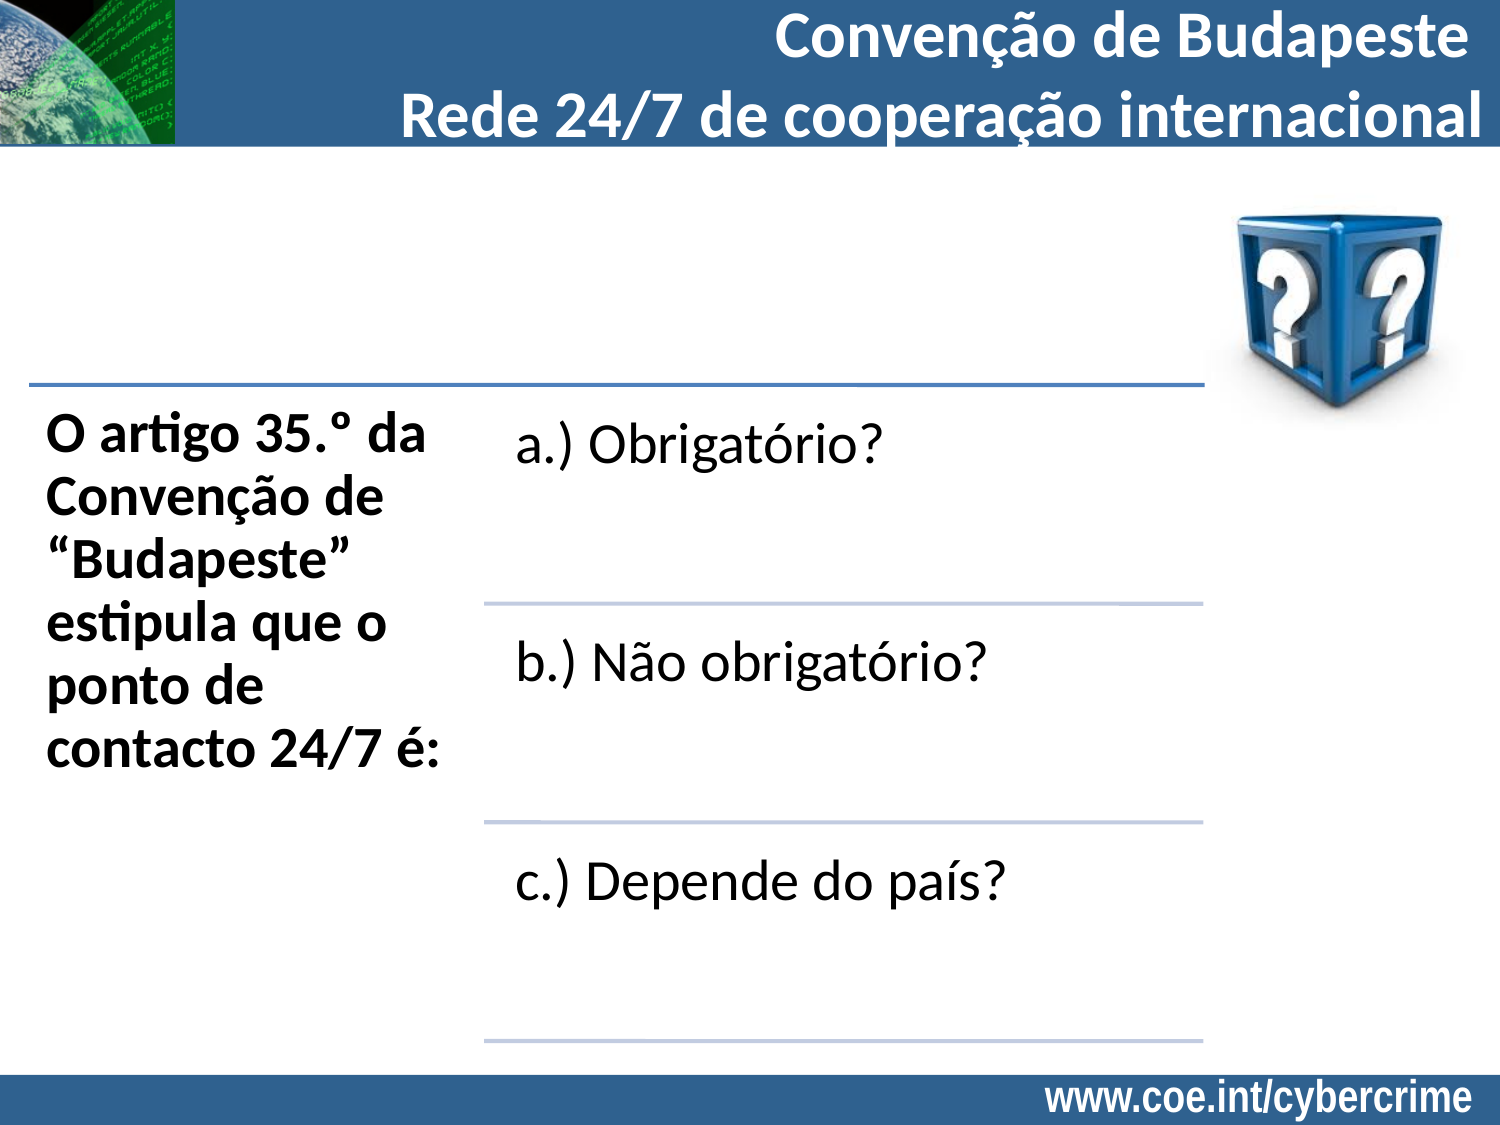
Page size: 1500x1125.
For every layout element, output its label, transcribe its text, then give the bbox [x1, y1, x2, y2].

text_box [0, 1073, 1030, 1125]
picture [1189, 154, 1481, 445]
picture [0, 0, 175, 144]
text_box www.coe.int/cybercrime [1030, 1059, 1500, 1125]
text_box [28, 384, 1205, 1052]
text_box Convenção de Budapeste Rede 24/7 de cooperação internacional [177, 0, 1500, 149]
